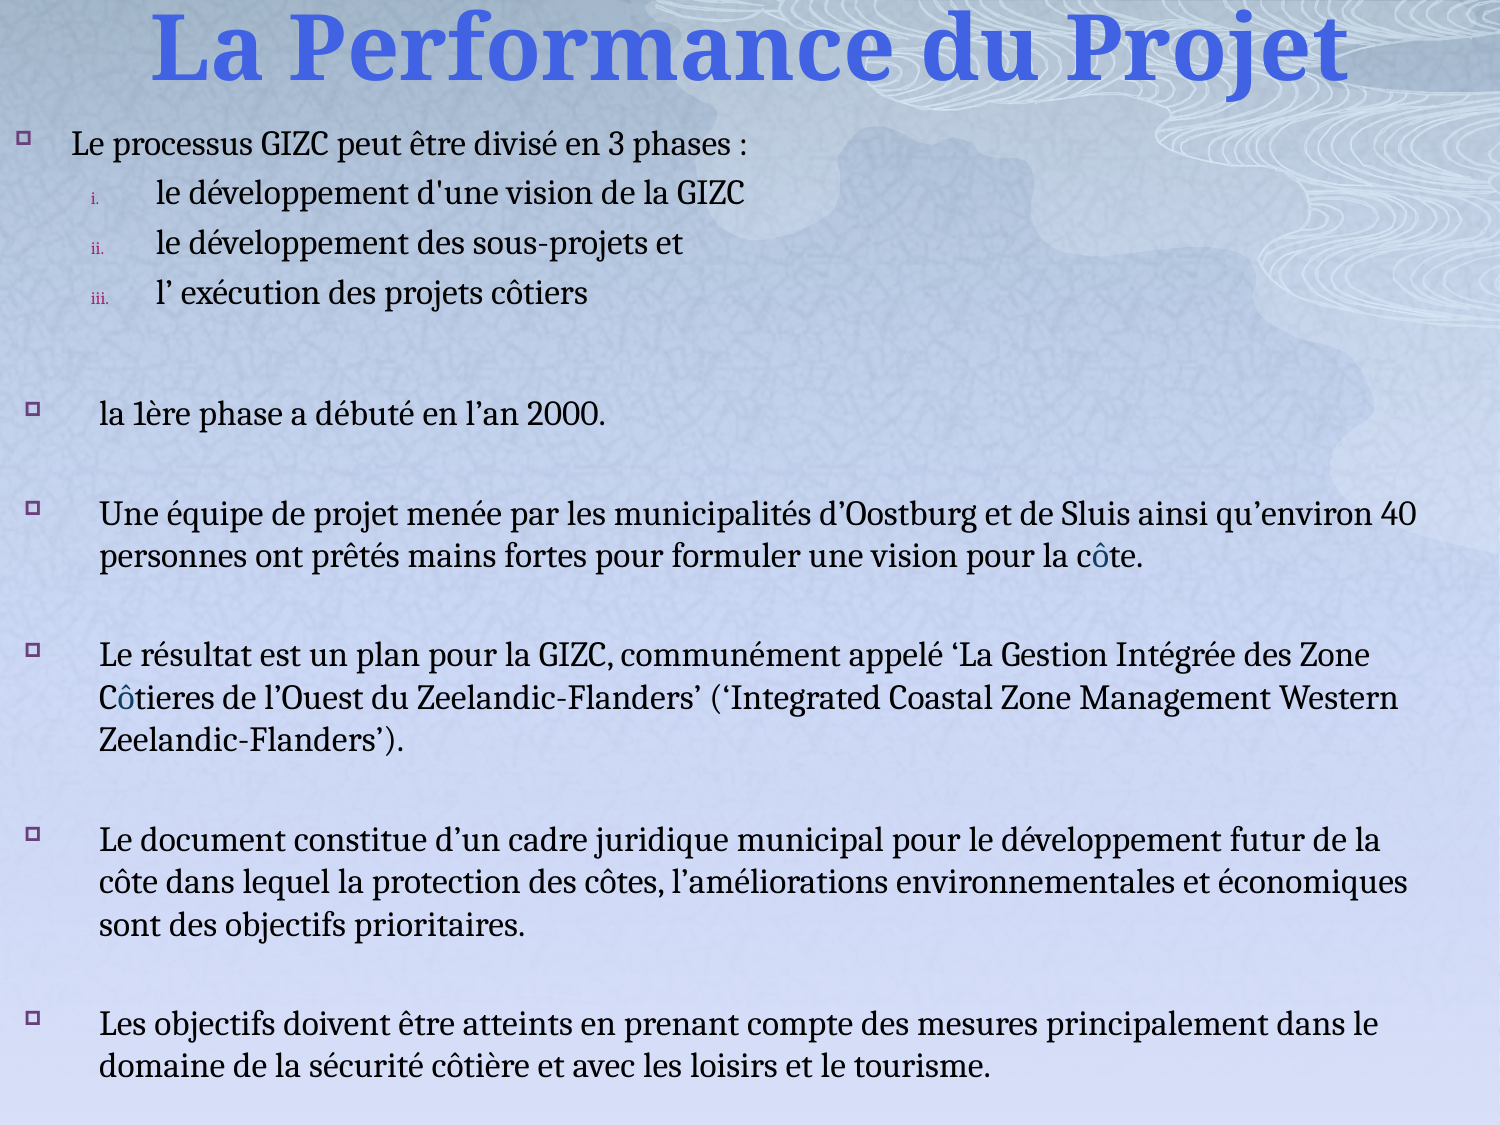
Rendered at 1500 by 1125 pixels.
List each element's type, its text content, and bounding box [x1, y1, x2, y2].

list Le processus GIZC peut être divisé en 3 phases : le développement d'une vision de la GIZC le développement des sous-projets et l’ exécution des projets côtiers la 1ère phase a débuté en l’an 2000. Une équipe de projet menée par les municipalités d’Oostburg et de Sluis ainsi qu’environ 40 personnes ont prêtés mains fortes pour formuler une vision pour la côte. Le résultat est un plan pour la GIZC, communément appelé ‘La Gestion Intégrée des Zone Côtieres de l’Ouest du Zeelandic-Flanders’ (‘Integrated Coastal Zone Management Western Zeelandic-Flanders’). Le document constitue d’un cadre juridique municipal pour le développement futur de la côte dans lequel la protection des côtes, l’améliorations environnementales et économiques sont des objectifs prioritaires. Les objectifs doivent être atteints en prenant compte des mesures principalement dans le domaine de la sécurité côtière et avec les loisirs et le tourisme. [0, 112, 1463, 839]
title La Performance du Projet [75, 0, 1425, 112]
